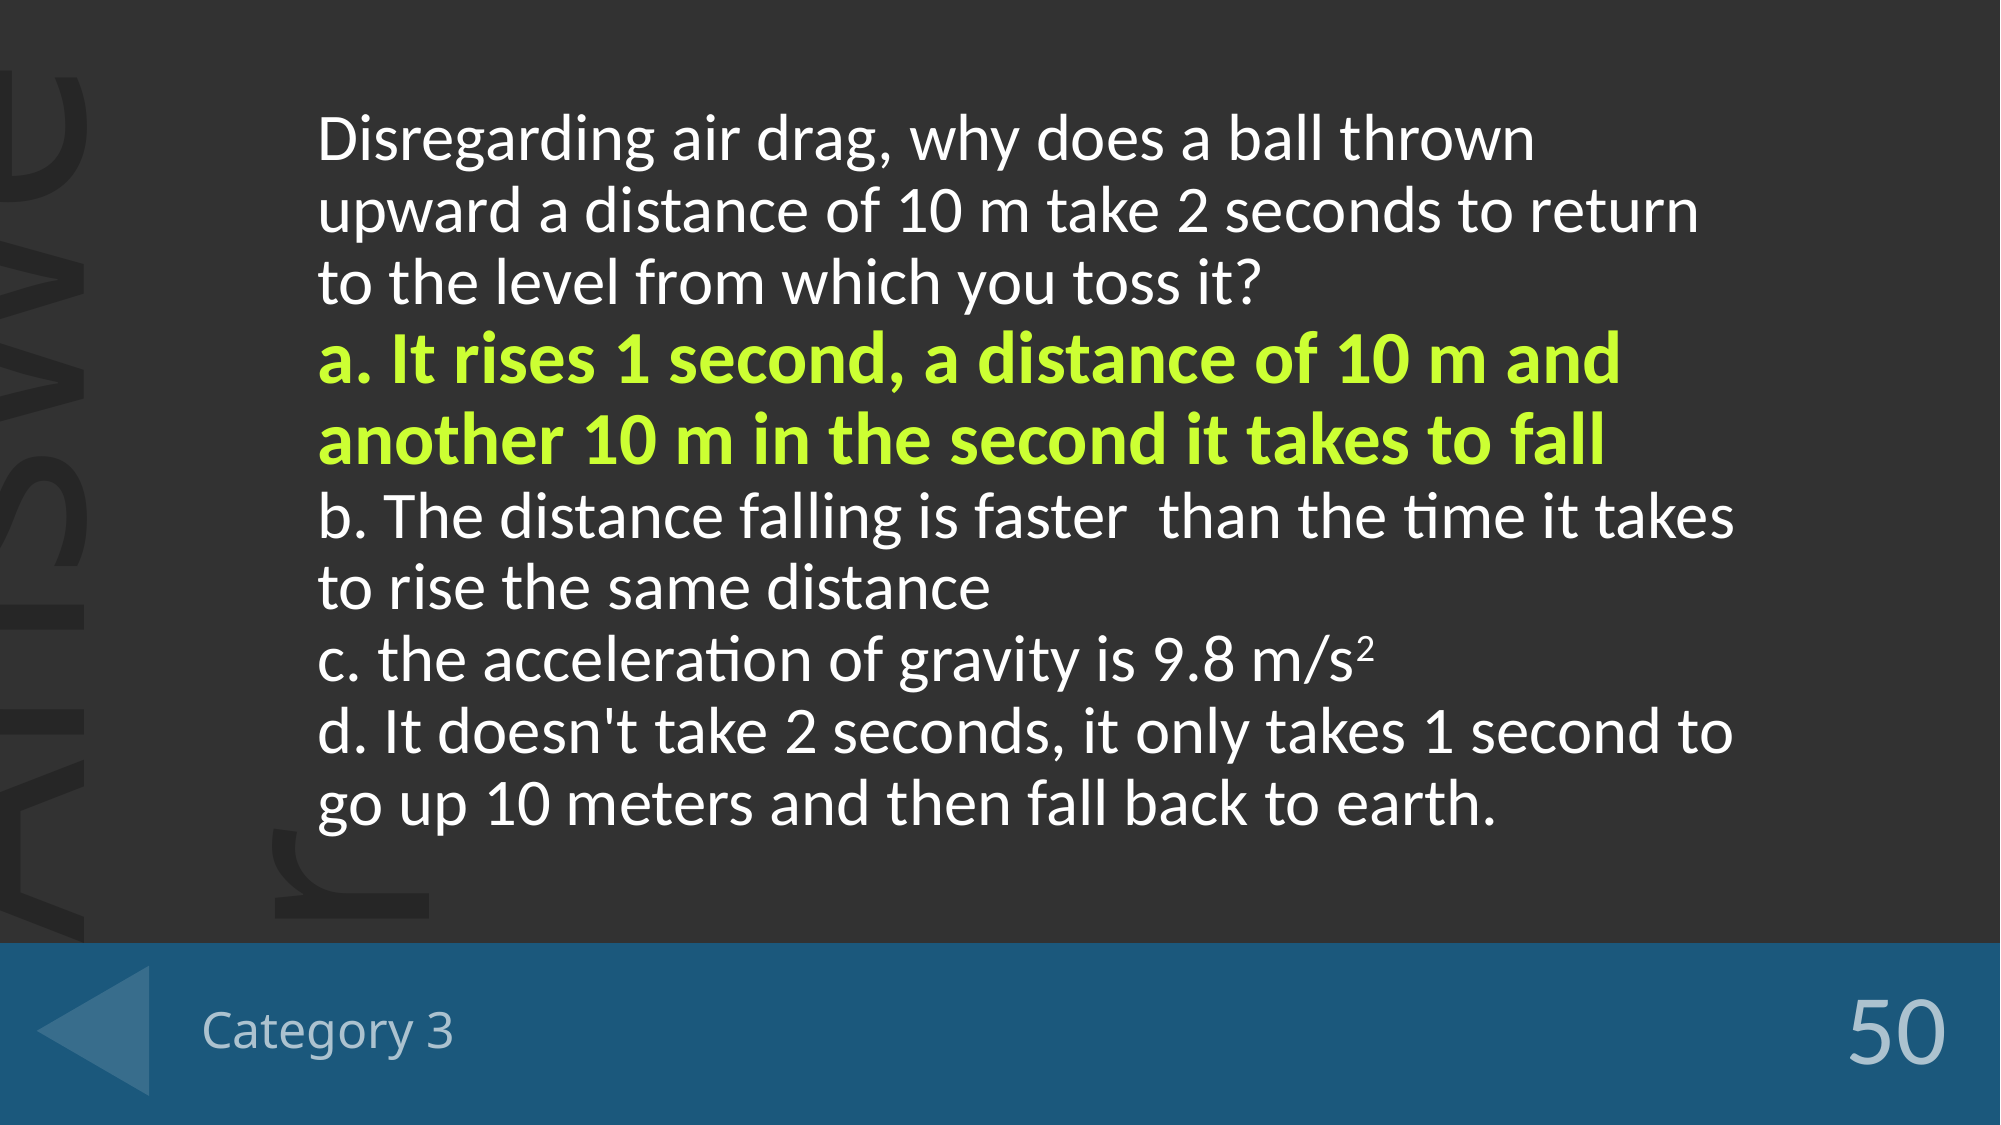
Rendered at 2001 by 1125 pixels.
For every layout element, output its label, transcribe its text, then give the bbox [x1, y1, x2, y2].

list 50 [1494, 967, 1963, 1097]
title Category 3 [185, 967, 1494, 1097]
list Disregarding air drag, why does a ball thrown upward a distance of 10 m take 2 seconds to return to the level from which you toss it? a. It rises 1 second, a distance of 10 m and another 10 m in the second it takes to fall b. The distance falling is faster than the time it takes to rise the same distance c. the acceleration of gravity is 9.8 m/s2 d. It doesn't take 2 seconds, it only takes 1 second to go up 10 meters and then fall back to earth. [302, 307, 1760, 636]
